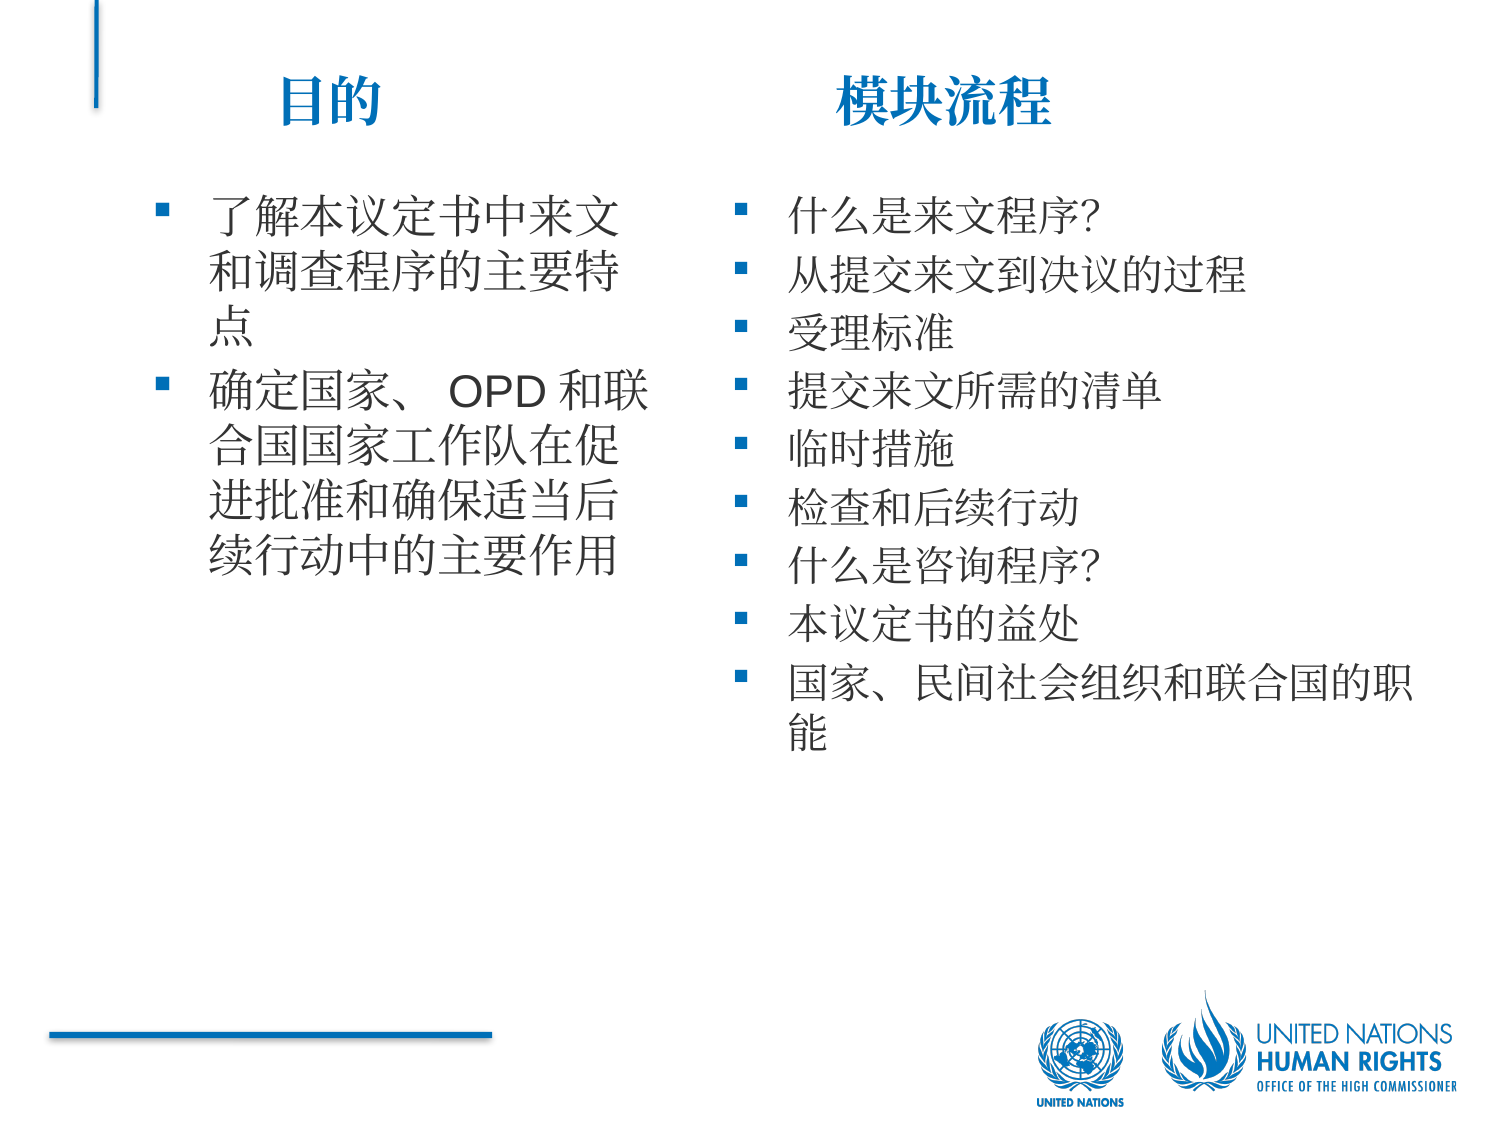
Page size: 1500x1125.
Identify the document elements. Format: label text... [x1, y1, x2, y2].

text_box 什么是来文程序？ 从提交来文到决议的过程 受理标准 提交来文所需的清单 临时措施 检查和后续行动 什么是咨询程序？ 本议定书的益处 国家、民间社会组织和联合国的职能 [716, 182, 1461, 835]
text_box 模块流程 [820, 60, 1068, 140]
text_box 了解本议定书中来文和调查程序的主要特点 确定国家、OPD和联合国国家工作队在促进批准和确保适当后续行动中的主要作用 [137, 180, 675, 590]
picture [1037, 990, 1457, 1107]
text_box 目的 [259, 60, 398, 140]
